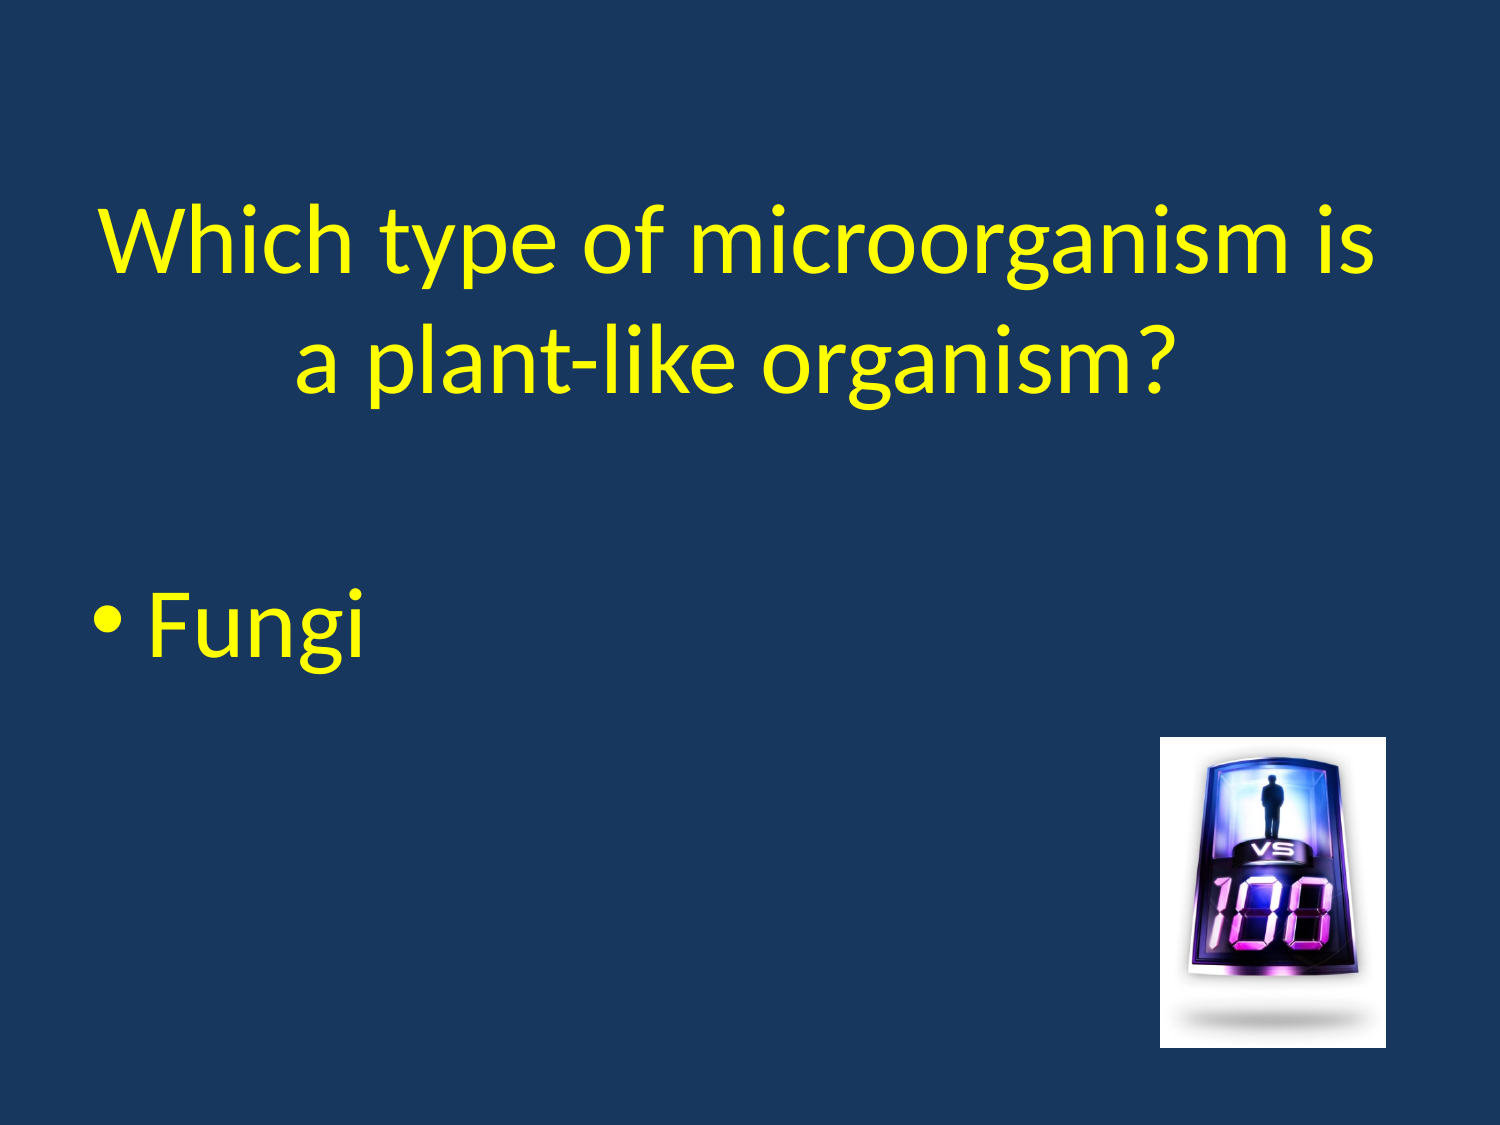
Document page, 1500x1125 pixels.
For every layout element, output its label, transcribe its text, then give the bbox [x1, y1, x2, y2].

list Fungi [75, 549, 1425, 725]
picture [1160, 737, 1386, 1049]
title Which type of microorganism is a plant-like organism? [62, 200, 1413, 388]
